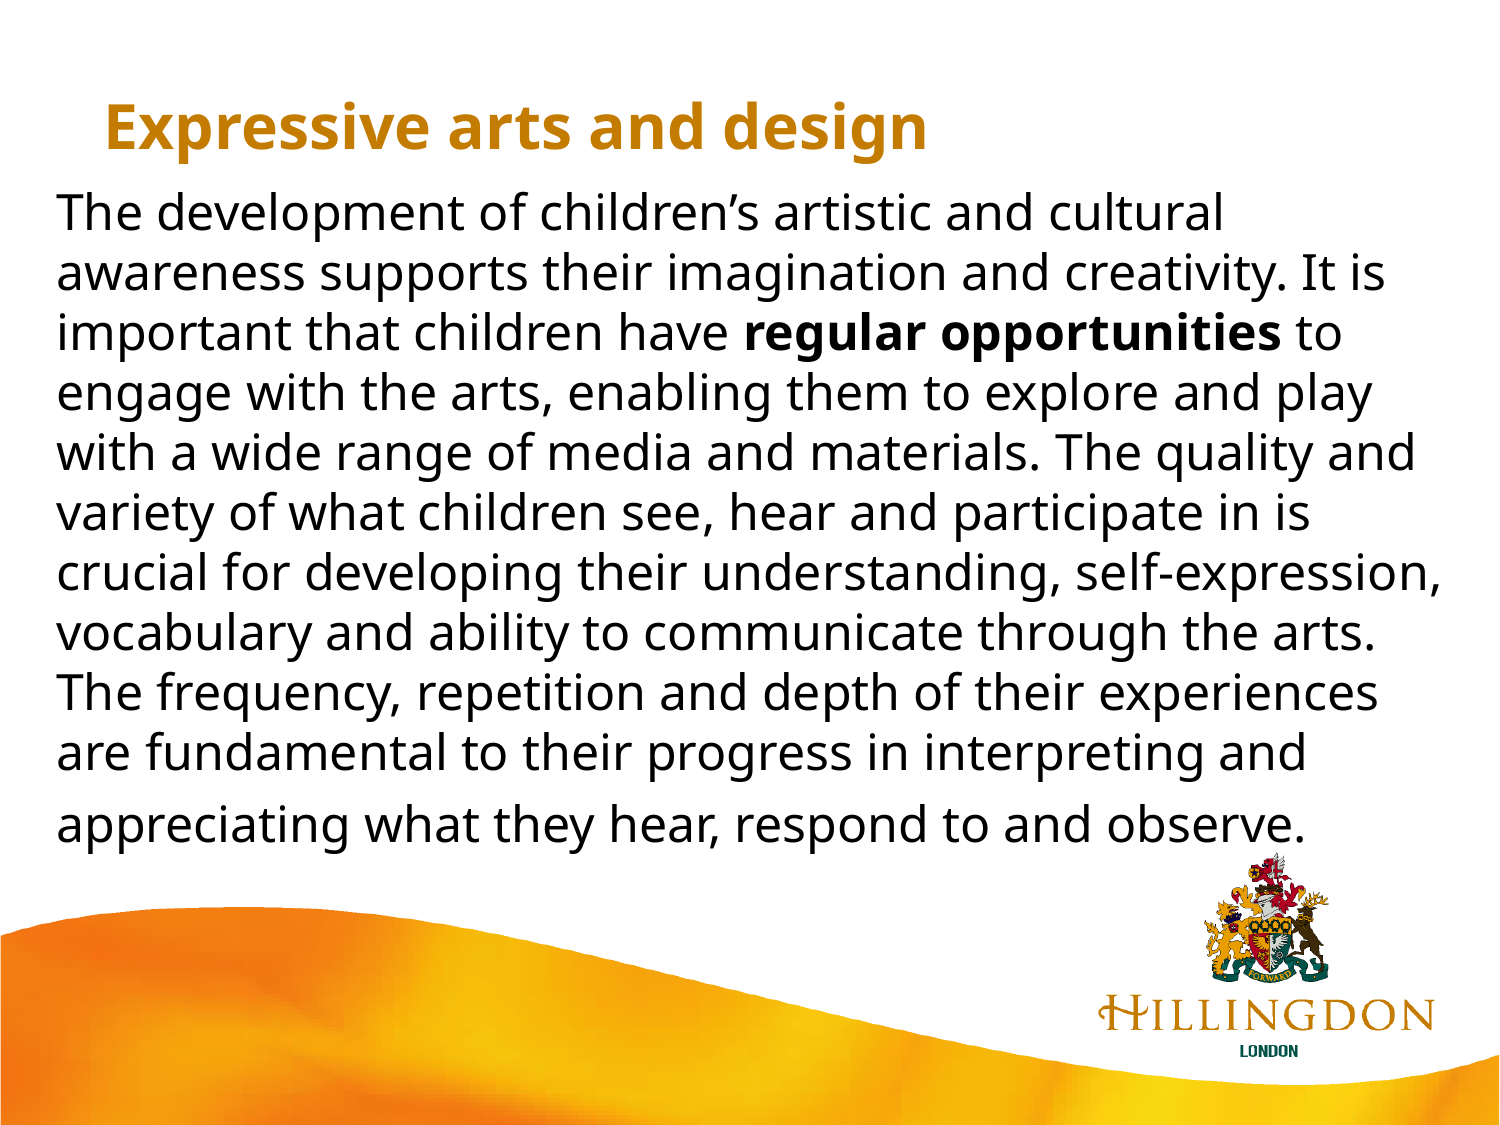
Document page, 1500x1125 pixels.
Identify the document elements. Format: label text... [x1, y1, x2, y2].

picture [0, 0, 1500, 1125]
list The development of children’s artistic and cultural awareness supports their imagination and creativity. It is important that children have regular opportunities to engage with the arts, enabling them to explore and play with a wide range of media and materials. The quality and variety of what children see, hear and participate in is crucial for developing their understanding, self-expression, vocabulary and ability to communicate through the arts. The frequency, repetition and depth of their experiences are fundamental to their progress in interpreting and appreciating what they hear, respond to and observe. [41, 172, 1471, 686]
title Expressive arts and design [88, 31, 1364, 172]
